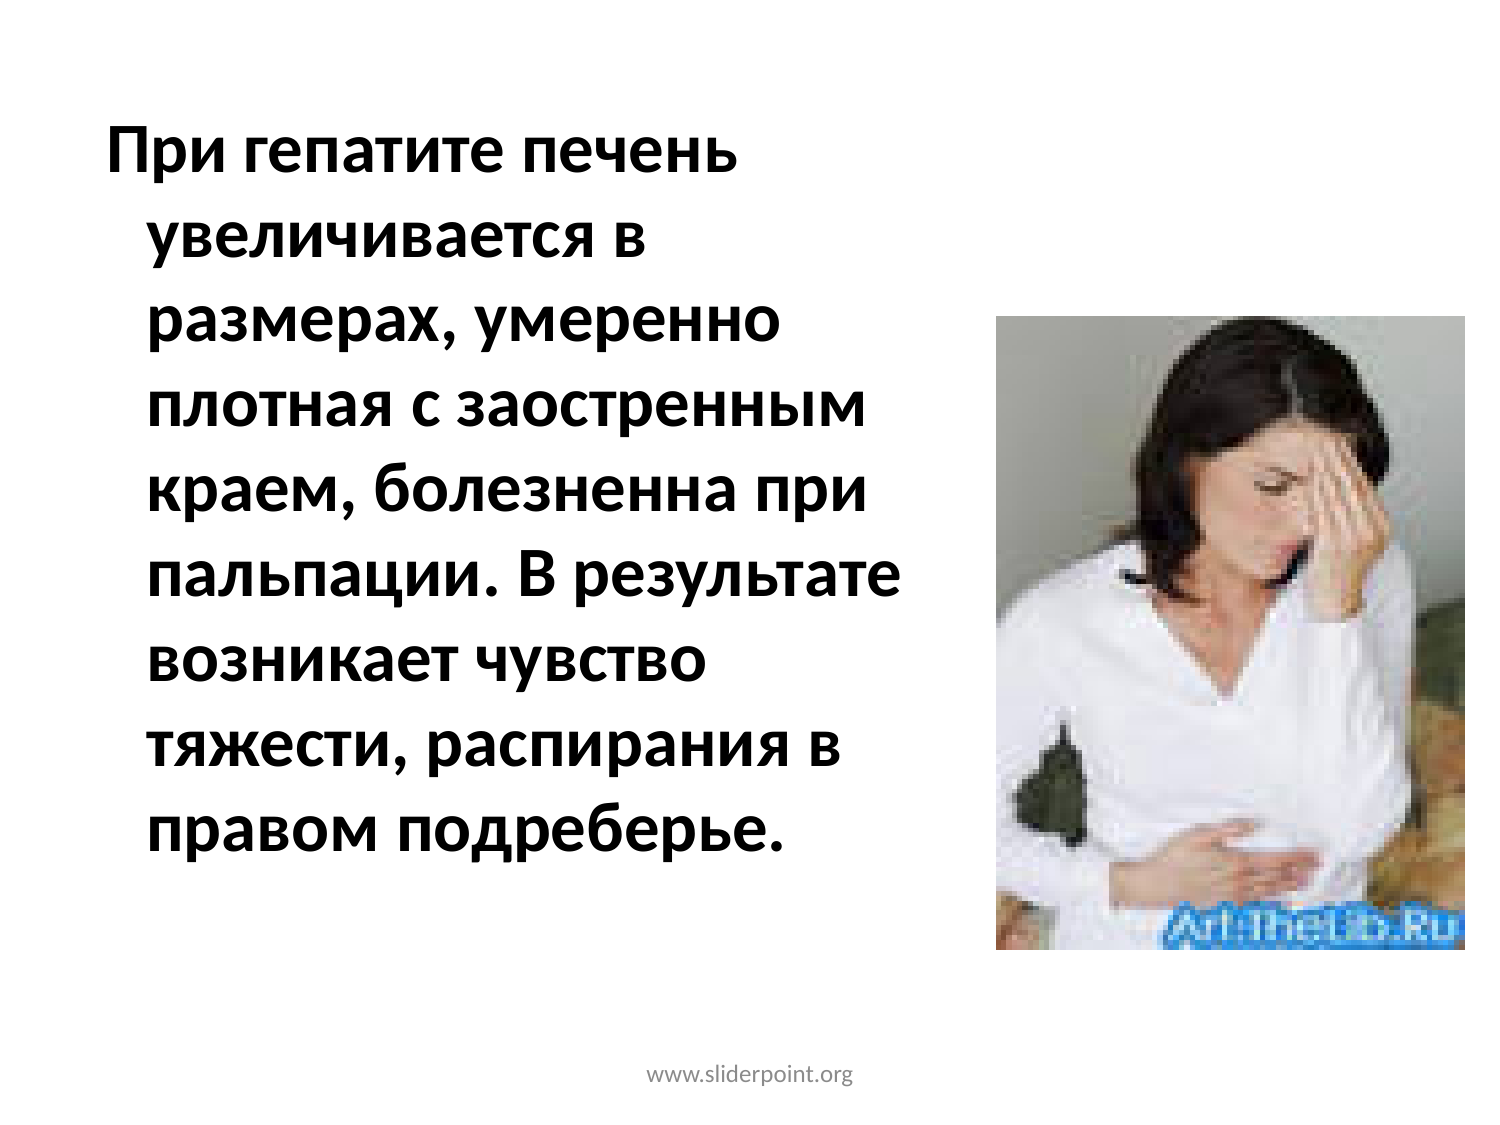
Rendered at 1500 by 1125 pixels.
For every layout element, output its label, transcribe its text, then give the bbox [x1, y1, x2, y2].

picture [995, 316, 1466, 950]
footer www.sliderpoint.org [512, 1042, 988, 1103]
list При гепатите печень увеличивается в размерах, умеренно плотная с заостренным краем, болезненна при пальпации. В результате возникает чувство тяжести, распирания в правом подреберье. [74, 93, 985, 1006]
